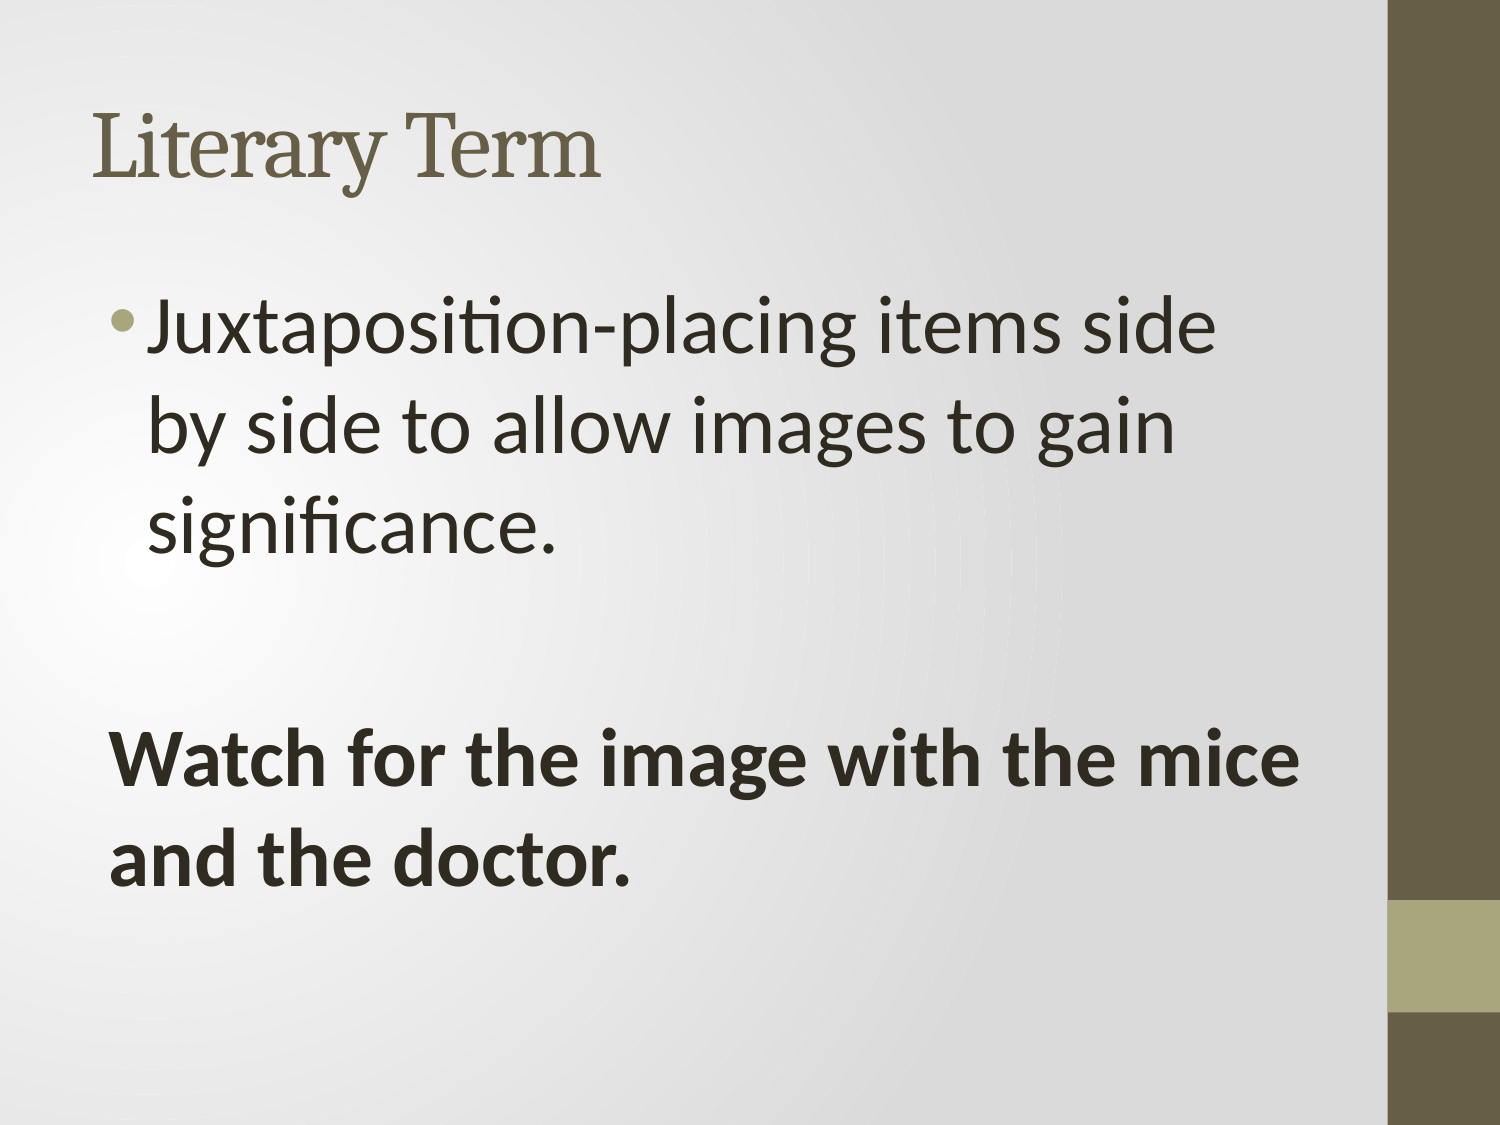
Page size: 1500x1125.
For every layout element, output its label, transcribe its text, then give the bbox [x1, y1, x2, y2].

list Juxtaposition-placing items side by side to allow images to gain significance. Watch for the image with the mice and the doctor. [75, 262, 1325, 1050]
title Literary Term [75, 45, 1325, 233]
